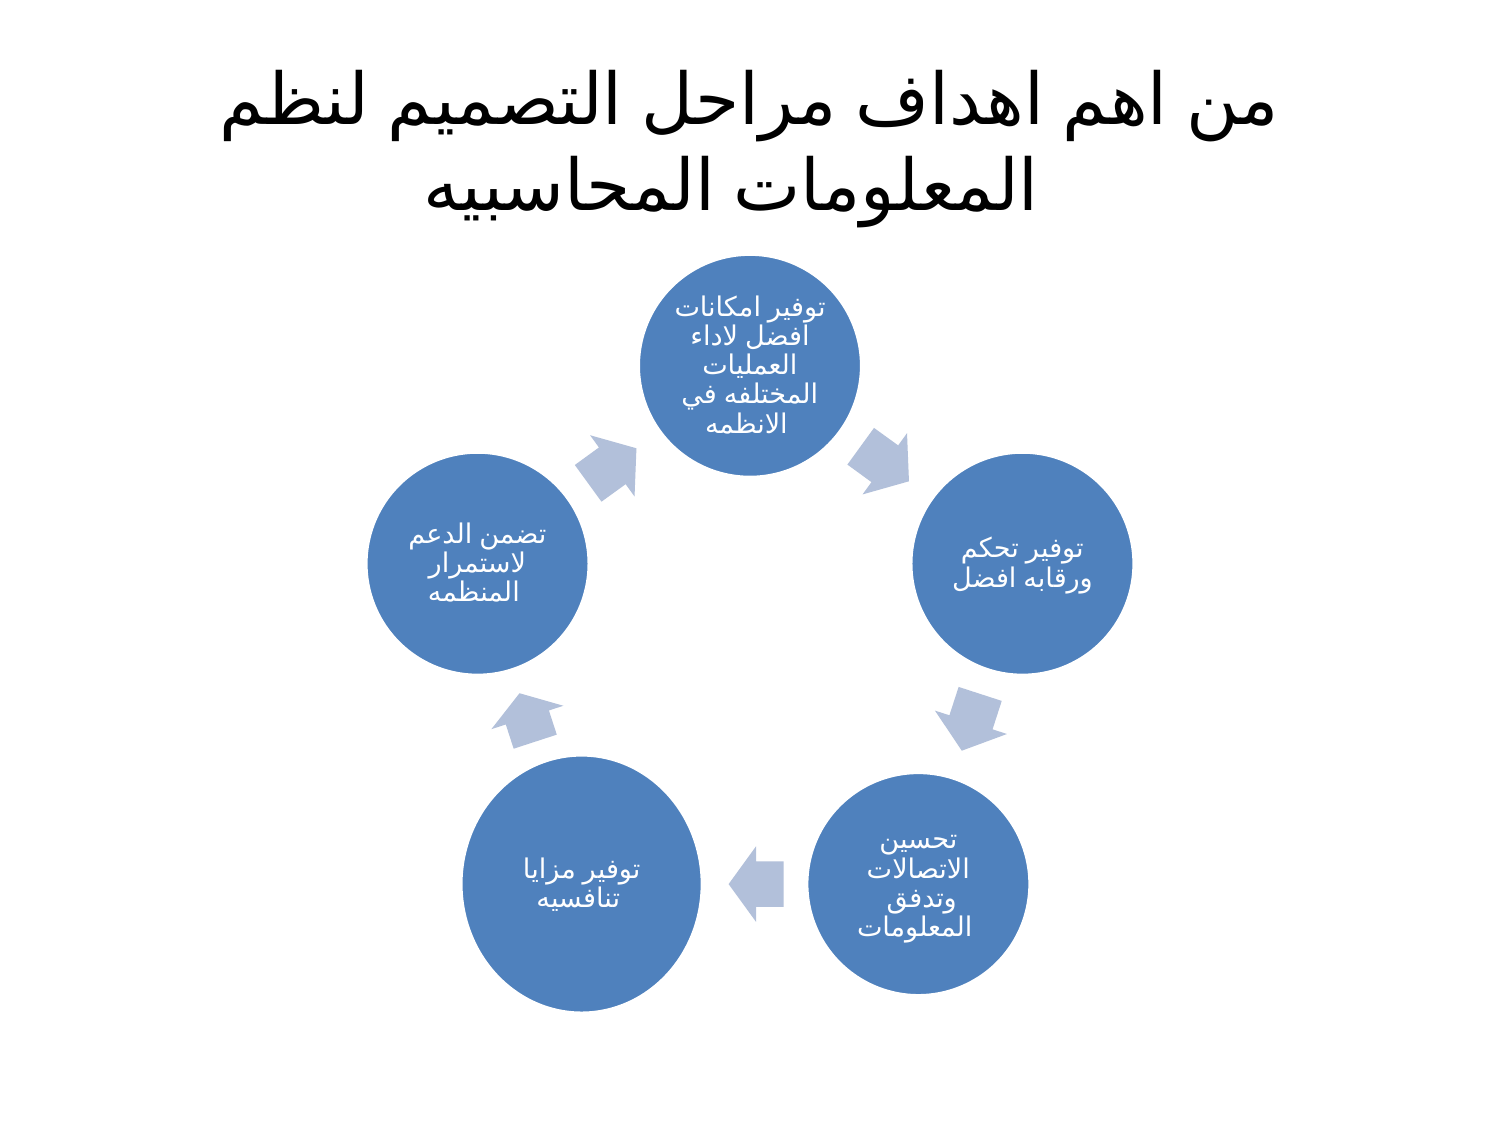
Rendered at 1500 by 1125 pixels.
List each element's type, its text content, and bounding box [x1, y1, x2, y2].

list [74, 262, 1426, 1006]
title من اهم اهداف مراحل التصميم لنظم المعلومات المحاسبيه [75, 45, 1425, 233]
